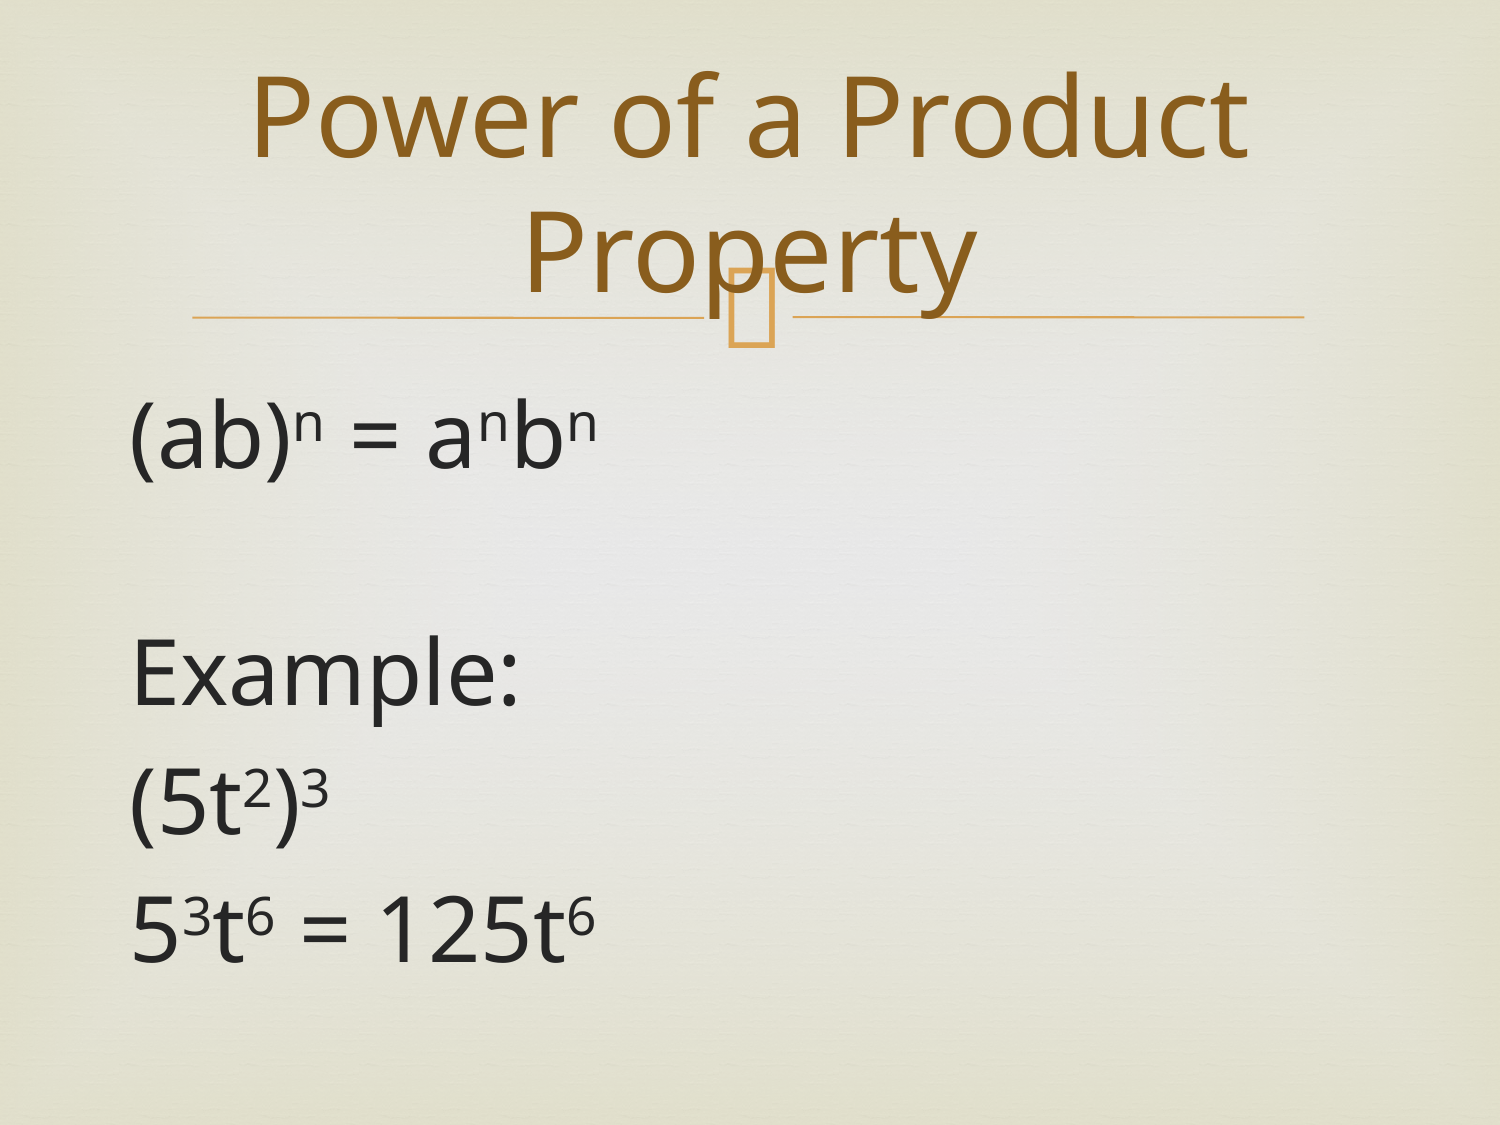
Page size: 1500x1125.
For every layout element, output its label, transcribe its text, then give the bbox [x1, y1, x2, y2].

list (ab)n = anbn Example: (5t2)3 53t6 = 125t6 [114, 368, 1386, 1005]
title Power of a Product Property [112, 93, 1386, 267]
